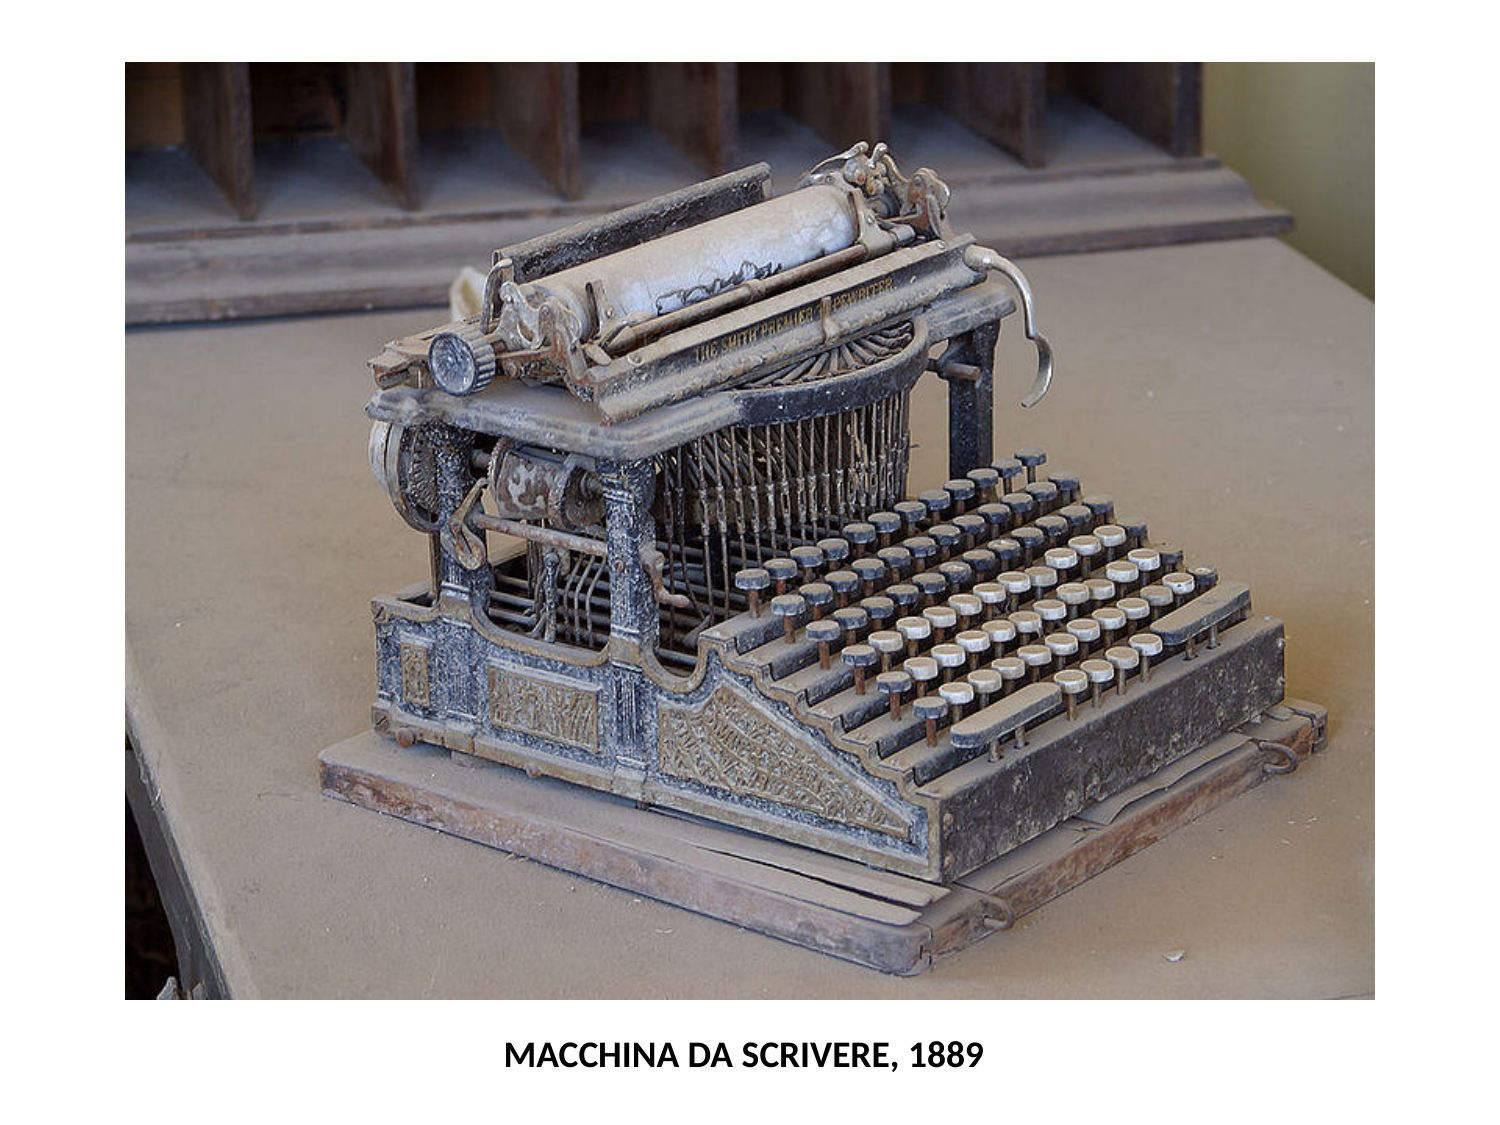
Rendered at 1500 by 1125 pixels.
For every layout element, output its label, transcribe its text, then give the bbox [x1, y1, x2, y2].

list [124, 62, 1376, 1001]
text_box MACCHINA DA SCRIVERE, 1889 [159, 1023, 1329, 1083]
